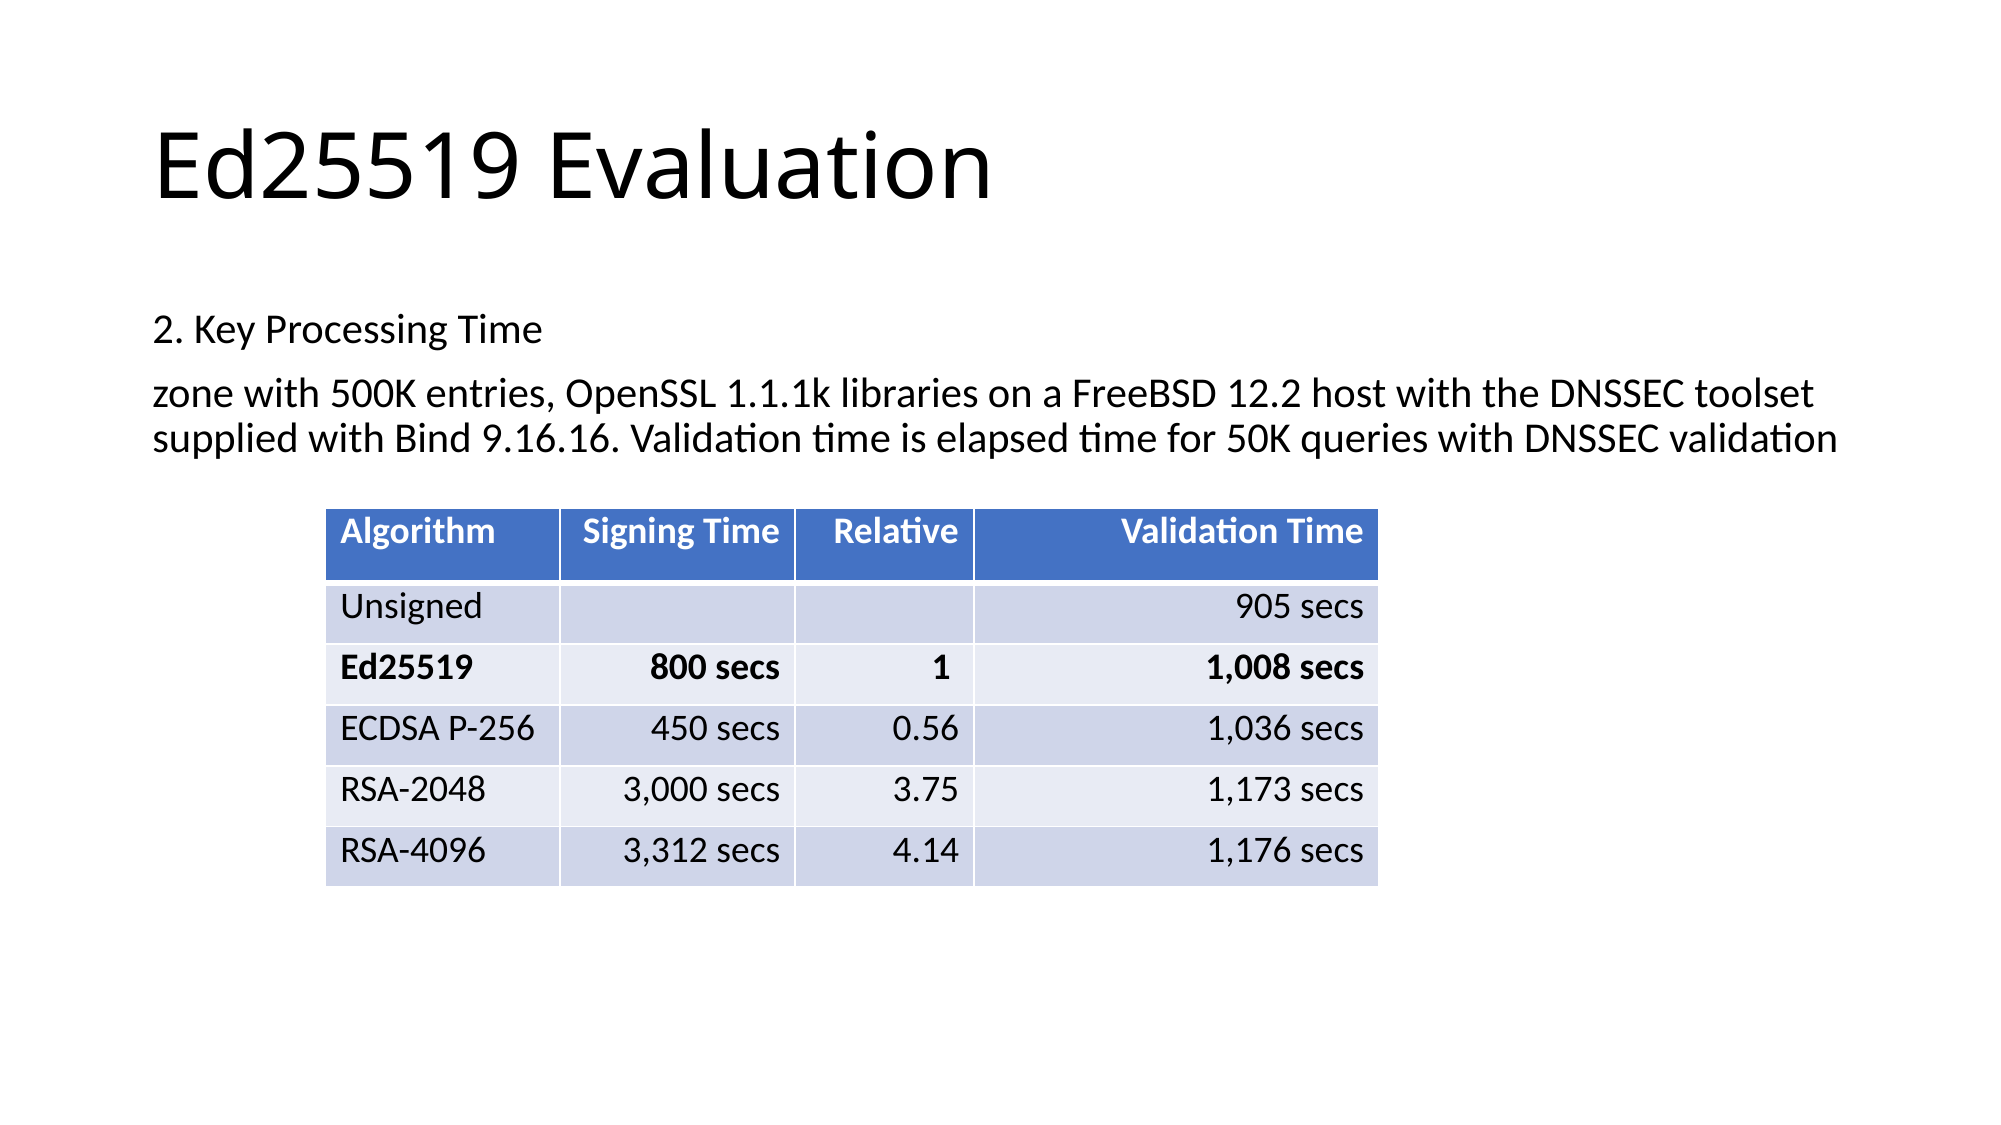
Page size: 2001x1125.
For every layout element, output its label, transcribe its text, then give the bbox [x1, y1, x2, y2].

table_cell [561, 586, 794, 643]
table_header Relative [796, 509, 973, 580]
table_cell 905 secs [975, 586, 1378, 643]
table_cell Unsigned [326, 586, 559, 643]
table_cell 450 secs [561, 706, 794, 765]
table_cell 800 secs [561, 645, 794, 704]
table_cell RSA-2048 [326, 767, 559, 826]
table_header Signing Time [561, 509, 794, 580]
table_cell [796, 586, 973, 643]
table_header Algorithm [326, 509, 559, 580]
table_cell RSA-4096 [326, 827, 559, 886]
table_cell 1,008 secs [975, 645, 1378, 704]
table_header Validation Time [975, 509, 1378, 580]
title Ed25519 Evaluation [137, 59, 1863, 278]
table_cell 3,312 secs [561, 827, 794, 886]
table_cell 0.56 [796, 706, 973, 765]
list 2. Key Processing Time zone with 500K entries, OpenSSL 1.1.1k libraries on a FreeBSD 12.2 host with the DNSSEC toolset supplied with Bind 9.16.16. Validation time is elapsed time for 50K queries with DNSSEC validation [137, 299, 1863, 486]
table_cell 3.75 [796, 767, 973, 826]
table_cell Ed25519 [326, 645, 559, 704]
table_cell 4.14 [796, 827, 973, 886]
table_cell 1,173 secs [975, 767, 1378, 826]
table_cell 1 [796, 645, 973, 704]
table_cell 1,036 secs [975, 706, 1378, 765]
table_cell 1,176 secs [975, 827, 1378, 886]
table_cell 3,000 secs [561, 767, 794, 826]
table_cell ECDSA P-256 [326, 706, 559, 765]
